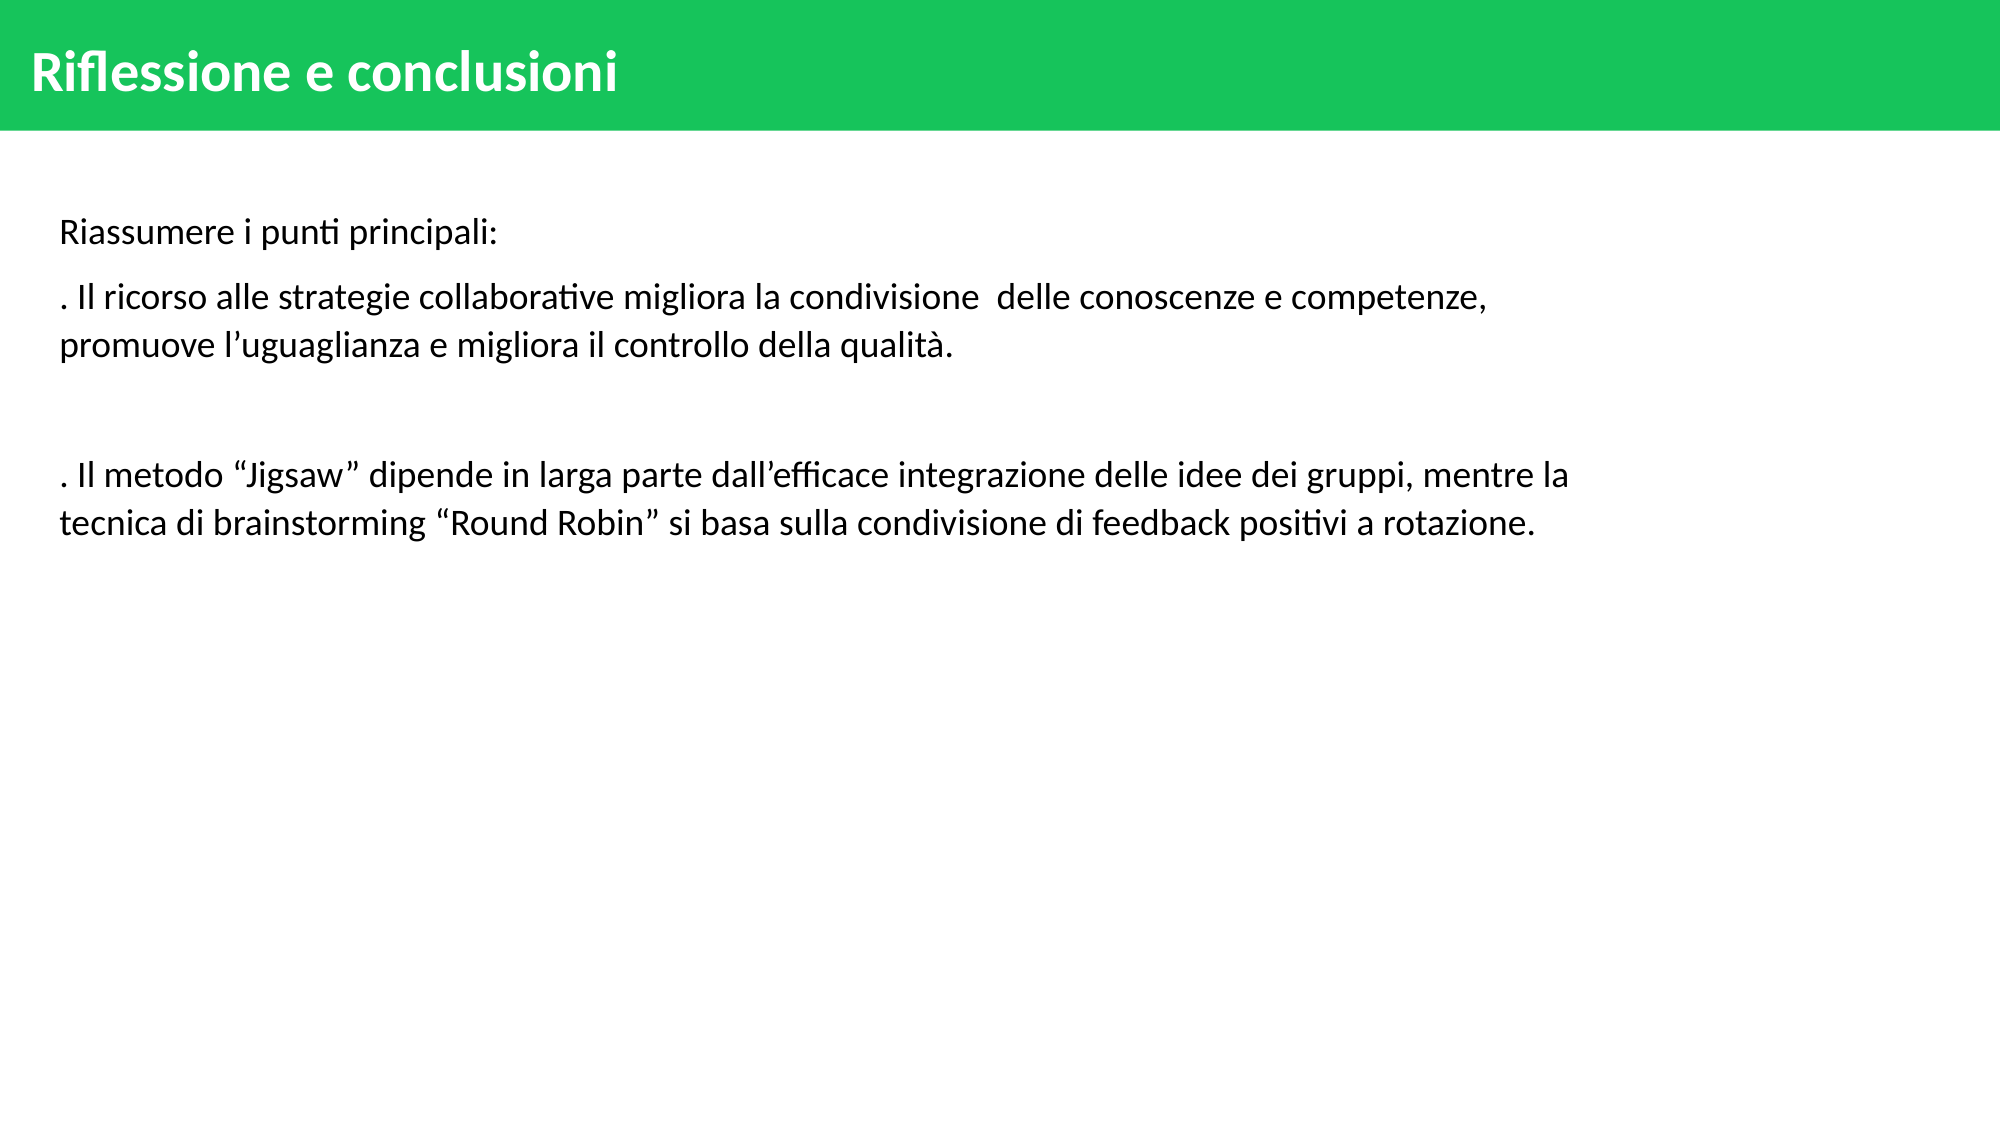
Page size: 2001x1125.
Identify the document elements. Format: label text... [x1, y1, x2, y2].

text_box Riassumere i punti principali: . Il ricorso alle strategie collaborative migliora la condivisione delle conoscenze e competenze, promuove l’uguaglianza e migliora il controllo della qualità. . Il metodo “Jigsaw” dipende in larga parte dall’efficace integrazione delle idee dei gruppi, mentre la tecnica di brainstorming “Round Robin” si basa sulla condivisione di feedback positivi a rotazione. [44, 189, 1600, 1071]
title Riflessione e conclusioni [16, 13, 1976, 131]
